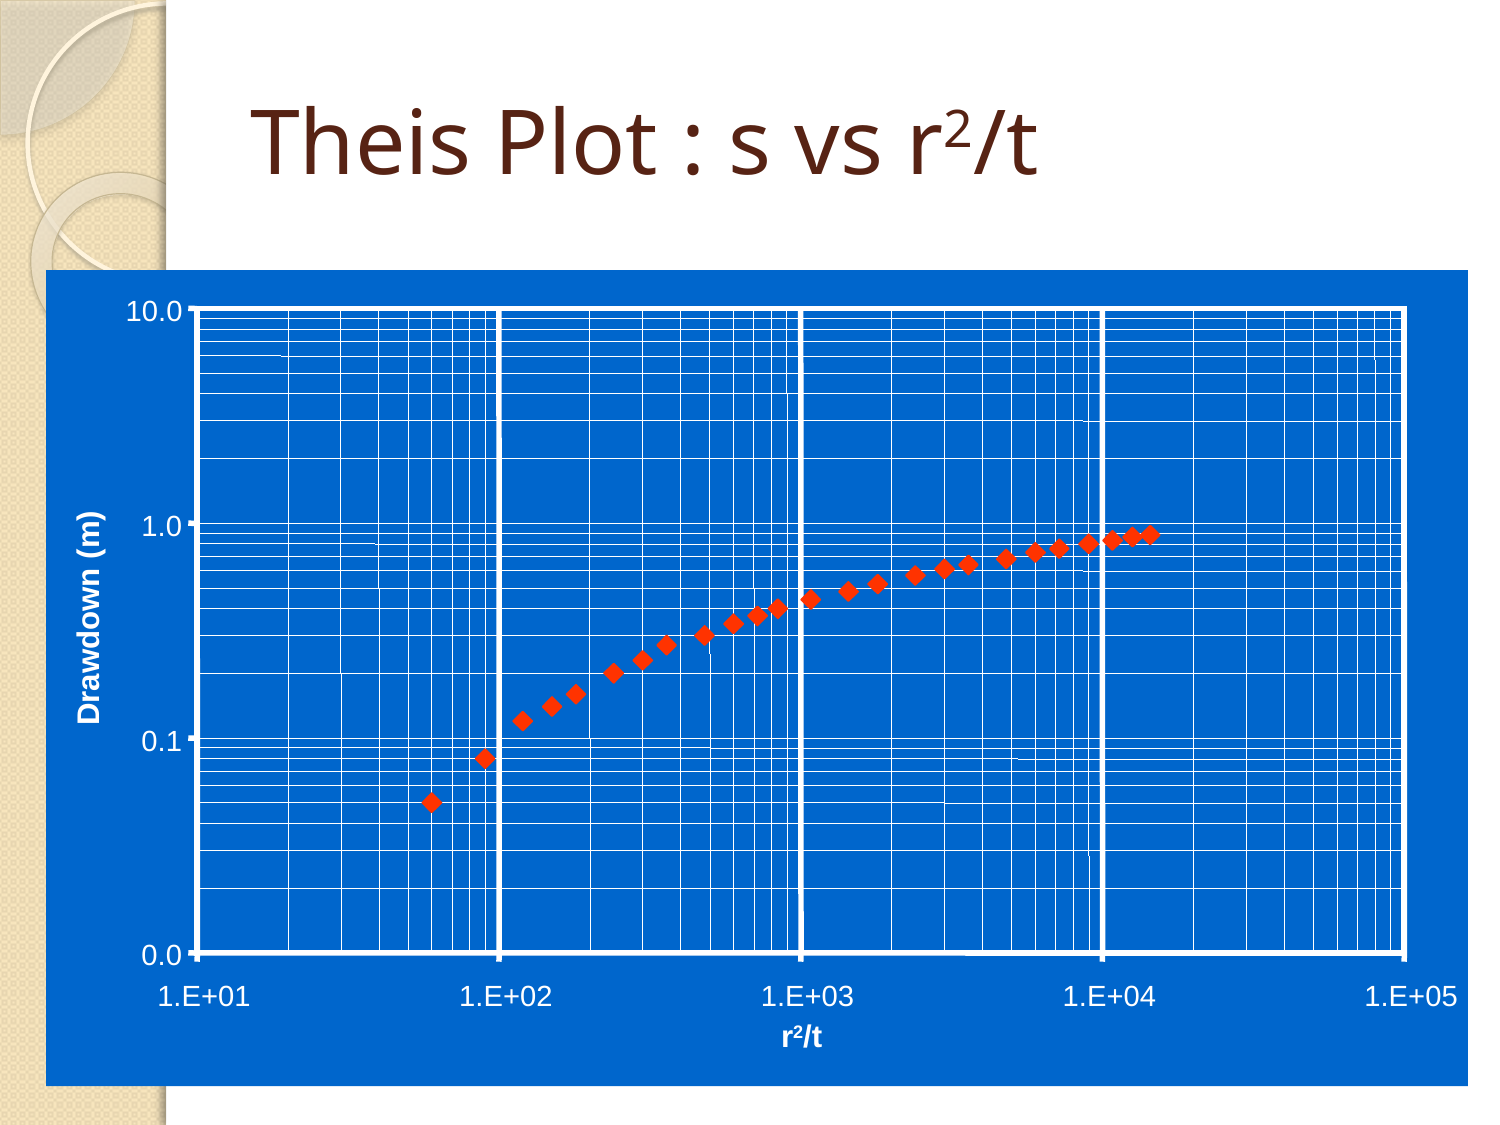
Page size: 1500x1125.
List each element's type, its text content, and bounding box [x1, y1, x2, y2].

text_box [38, 262, 1476, 1094]
title Theis Plot : s vs r2/t [235, 45, 1466, 233]
